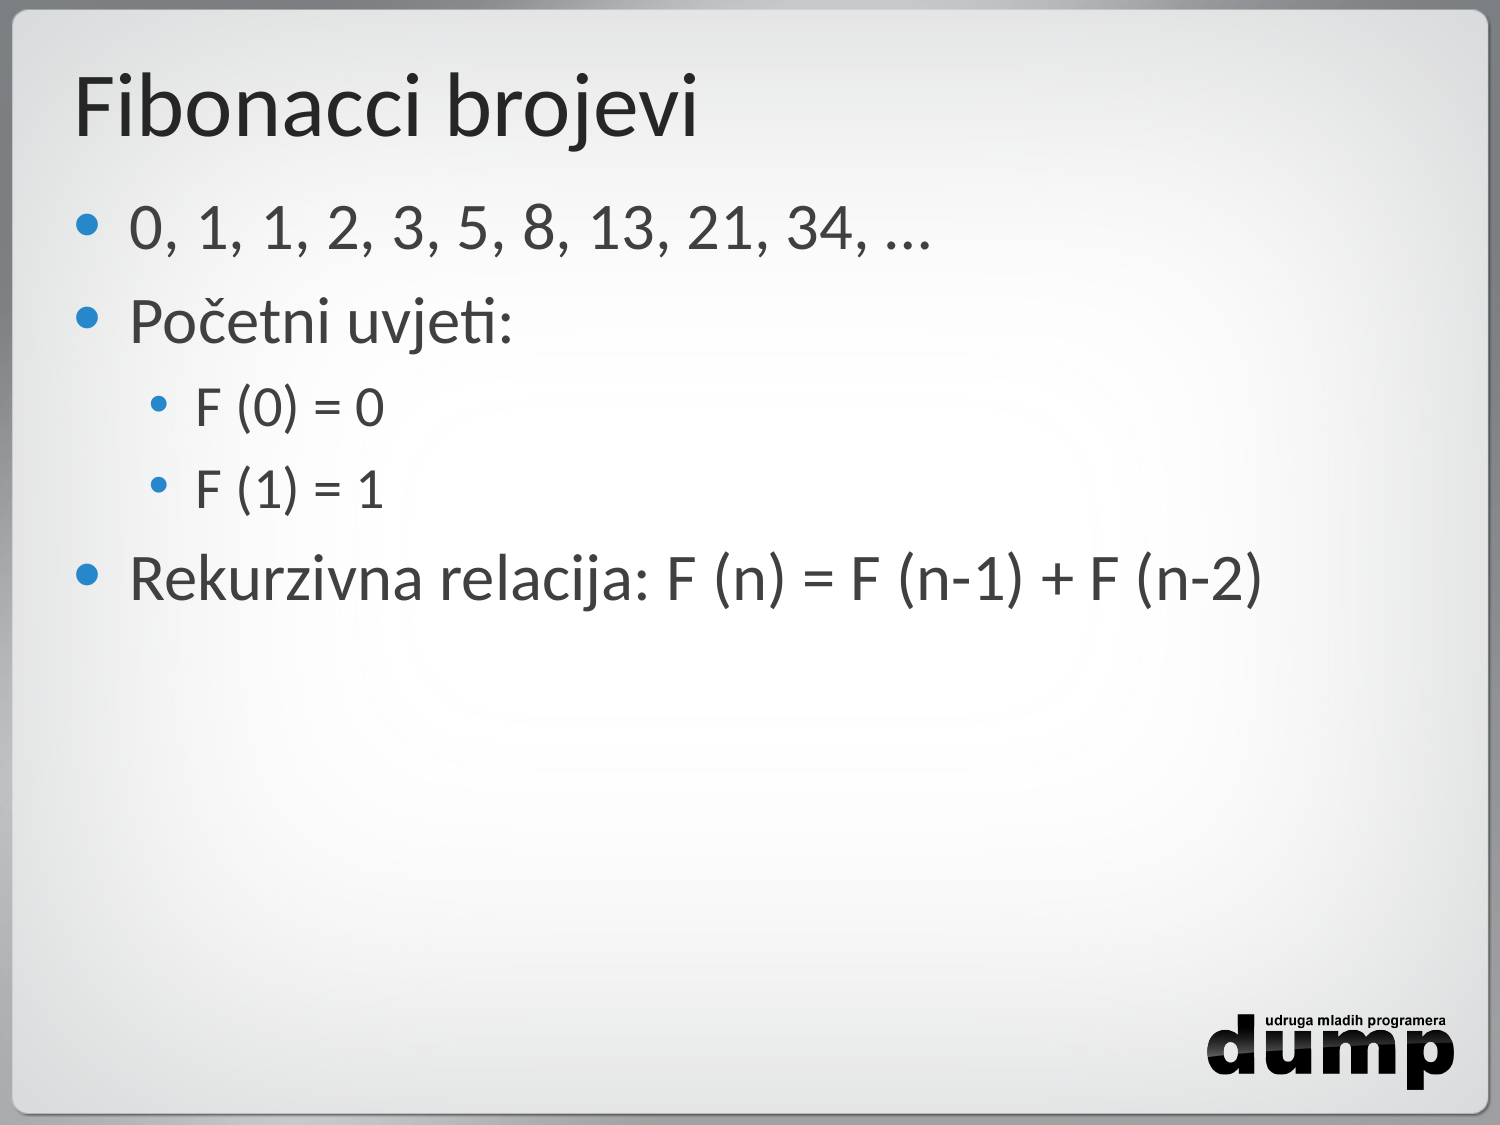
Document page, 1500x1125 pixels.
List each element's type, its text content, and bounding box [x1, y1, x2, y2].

title Fibonacci brojevi [58, 23, 1425, 175]
picture [0, 0, 1500, 1125]
list 0, 1, 1, 2, 3, 5, 8, 13, 21, 34, … Početni uvjeti: F (0) = 0 F (1) = 1 Rekurzivna relacija: F (n) = F (n-1) + F (n-2) [58, 175, 1426, 986]
